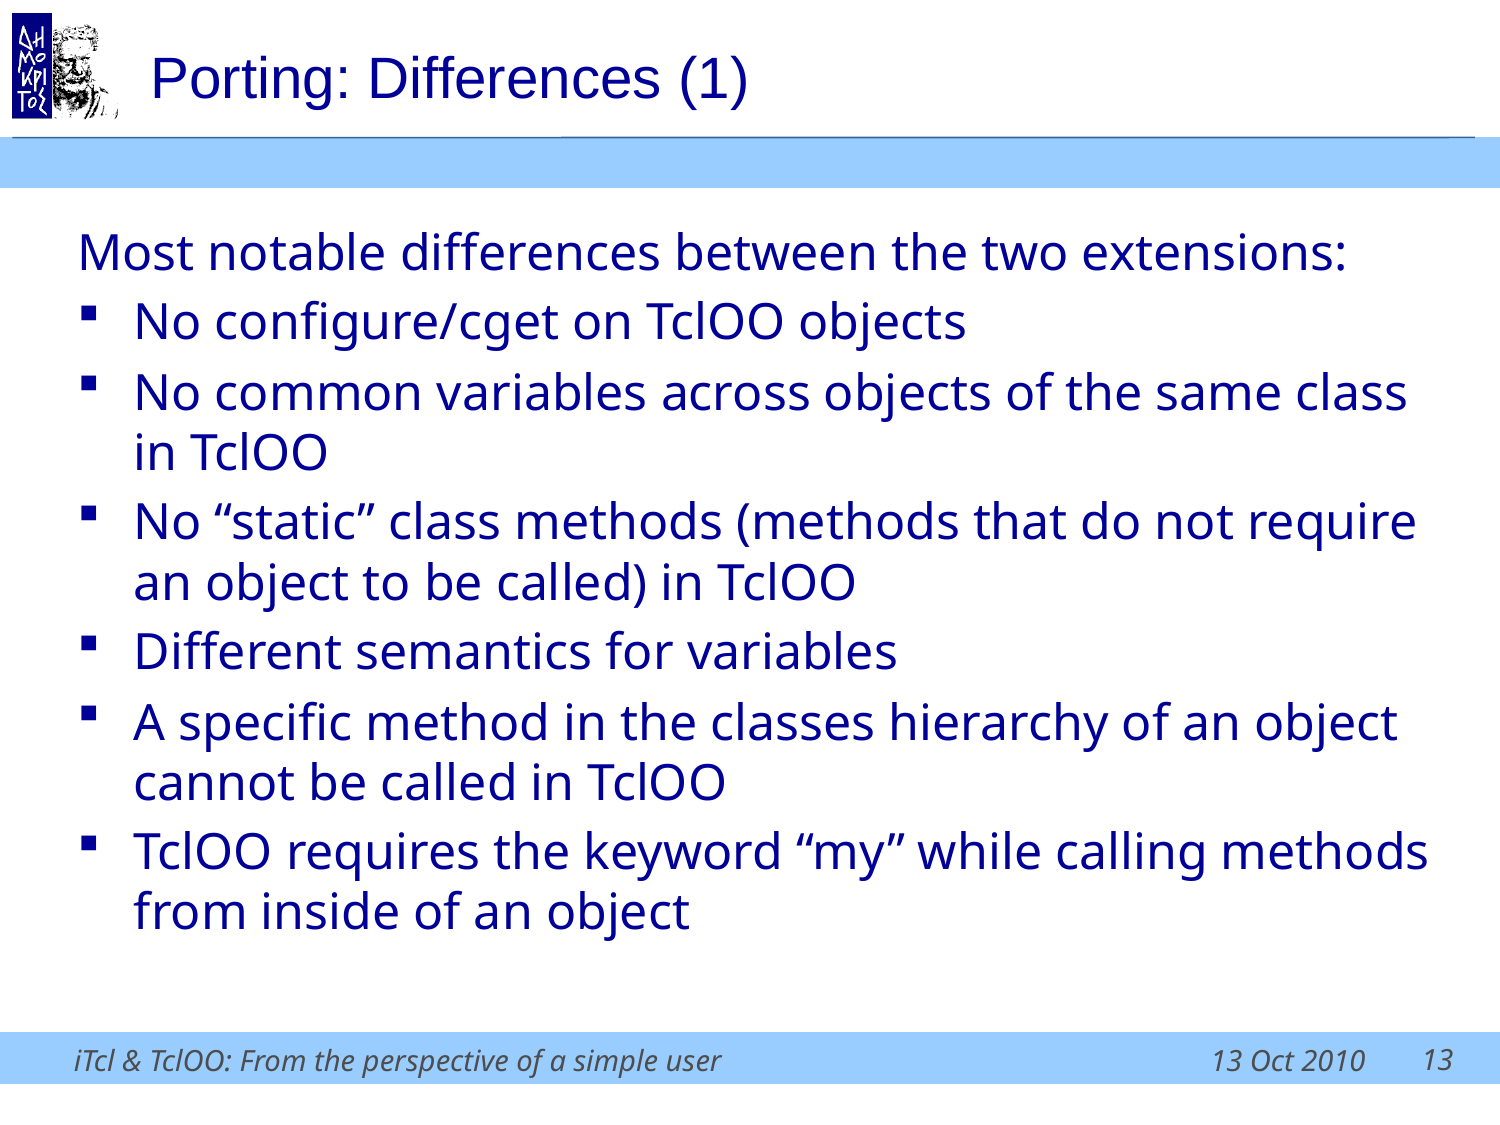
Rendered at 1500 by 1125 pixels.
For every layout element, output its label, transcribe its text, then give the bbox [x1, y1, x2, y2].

footer iTcl & TclOO: From the perspective of a simple user [58, 1034, 1190, 1086]
picture [11, 13, 118, 120]
slide_number 13 [1399, 1033, 1476, 1084]
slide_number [1190, 1034, 1381, 1086]
list Most notable differences between the two extensions: No configure/cget on TclOO objects No common variables across objects of the same class in TclOO No “static” class methods (methods that do not require an object to be called) in TclOO Different semantics for variables A specific method in the classes hierarchy of an object cannot be called in TclOO TclOO requires the keyword “my” while calling methods from inside of an object [62, 212, 1476, 1001]
title Porting: Differences (1) [135, 12, 1476, 138]
